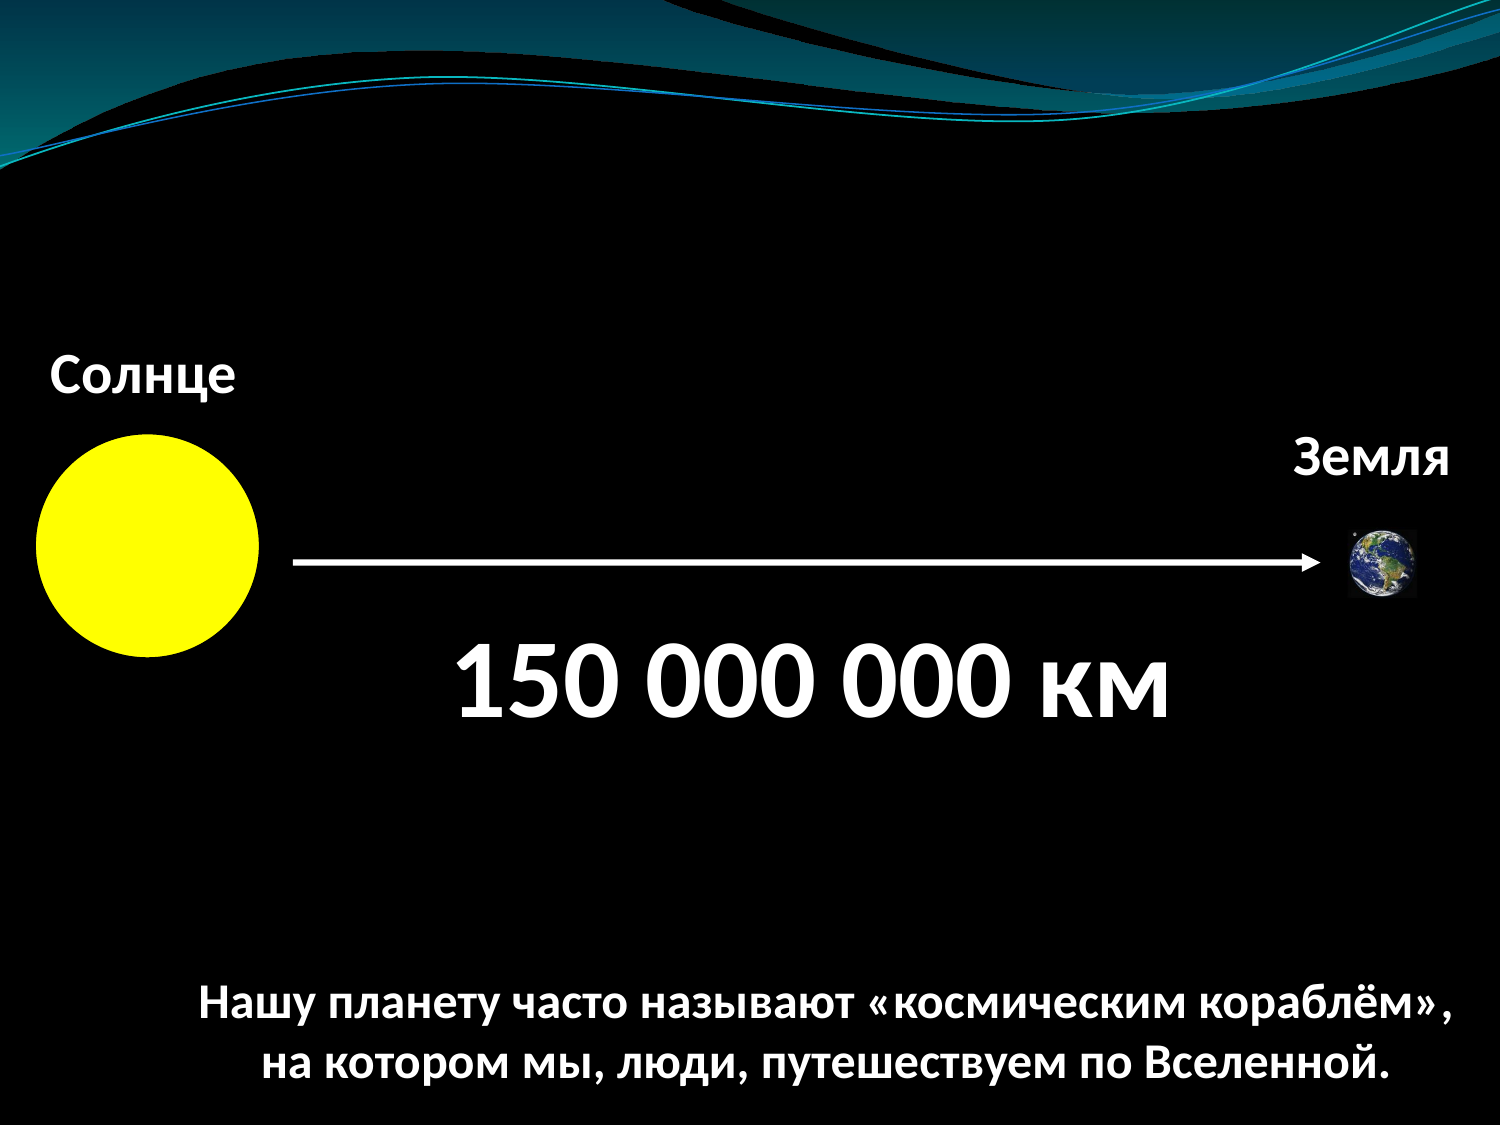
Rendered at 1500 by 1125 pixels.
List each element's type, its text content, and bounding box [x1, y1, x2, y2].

text_box Земля [1278, 410, 1467, 495]
text_box Солнце [35, 328, 252, 413]
text_box [292, 556, 1321, 569]
text_box Нашу планету часто называют «космическим кораблём», на котором мы, люди, путешествуем по Вселенной. [175, 960, 1477, 1096]
text_box [35, 433, 260, 659]
picture [1347, 527, 1419, 599]
text_box 150 000 000 км [375, 597, 1250, 748]
